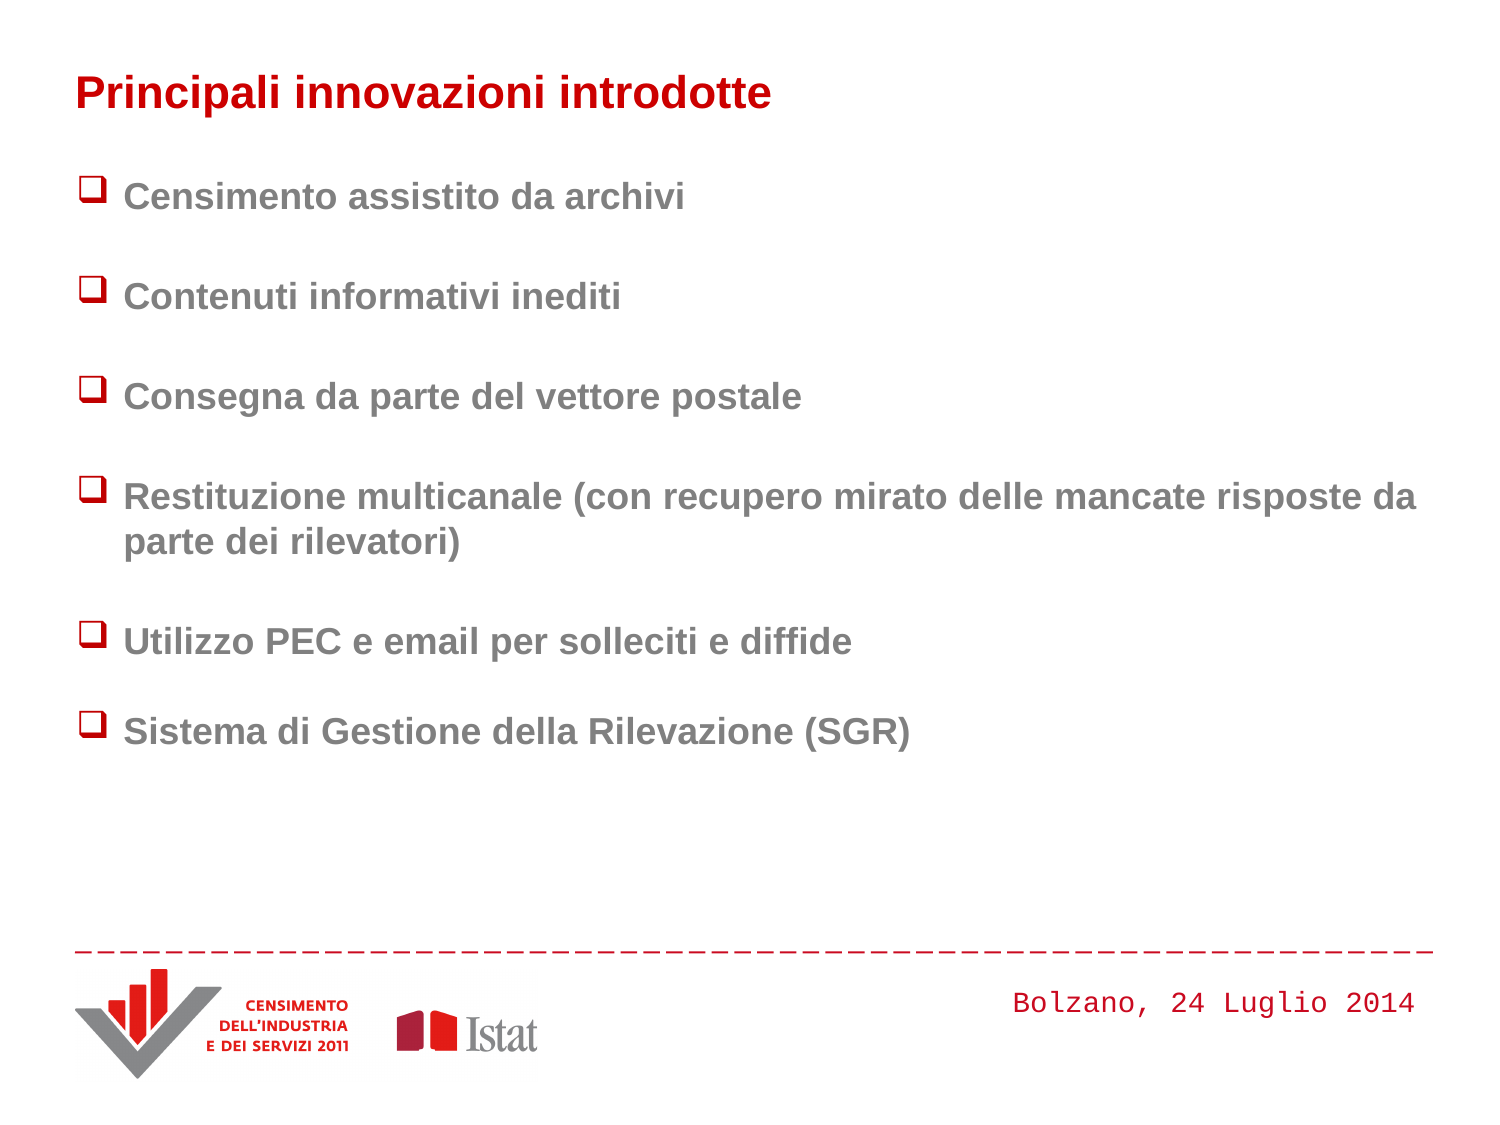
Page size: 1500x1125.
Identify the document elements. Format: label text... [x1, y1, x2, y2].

text_box Principali innovazioni introdotte [75, 54, 1162, 125]
text_box Censimento assistito da archivi Contenuti informativi inediti Consegna da parte del vettore postale Restituzione multicanale (con recupero mirato delle mancate risposte da parte dei rilevatori) Utilizzo PEC e email per solleciti e diffide Sistema di Gestione della Rilevazione (SGR) [61, 164, 1434, 950]
picture [74, 969, 538, 1082]
text_box Bolzano, 24 Luglio 2014 [998, 976, 1471, 1026]
